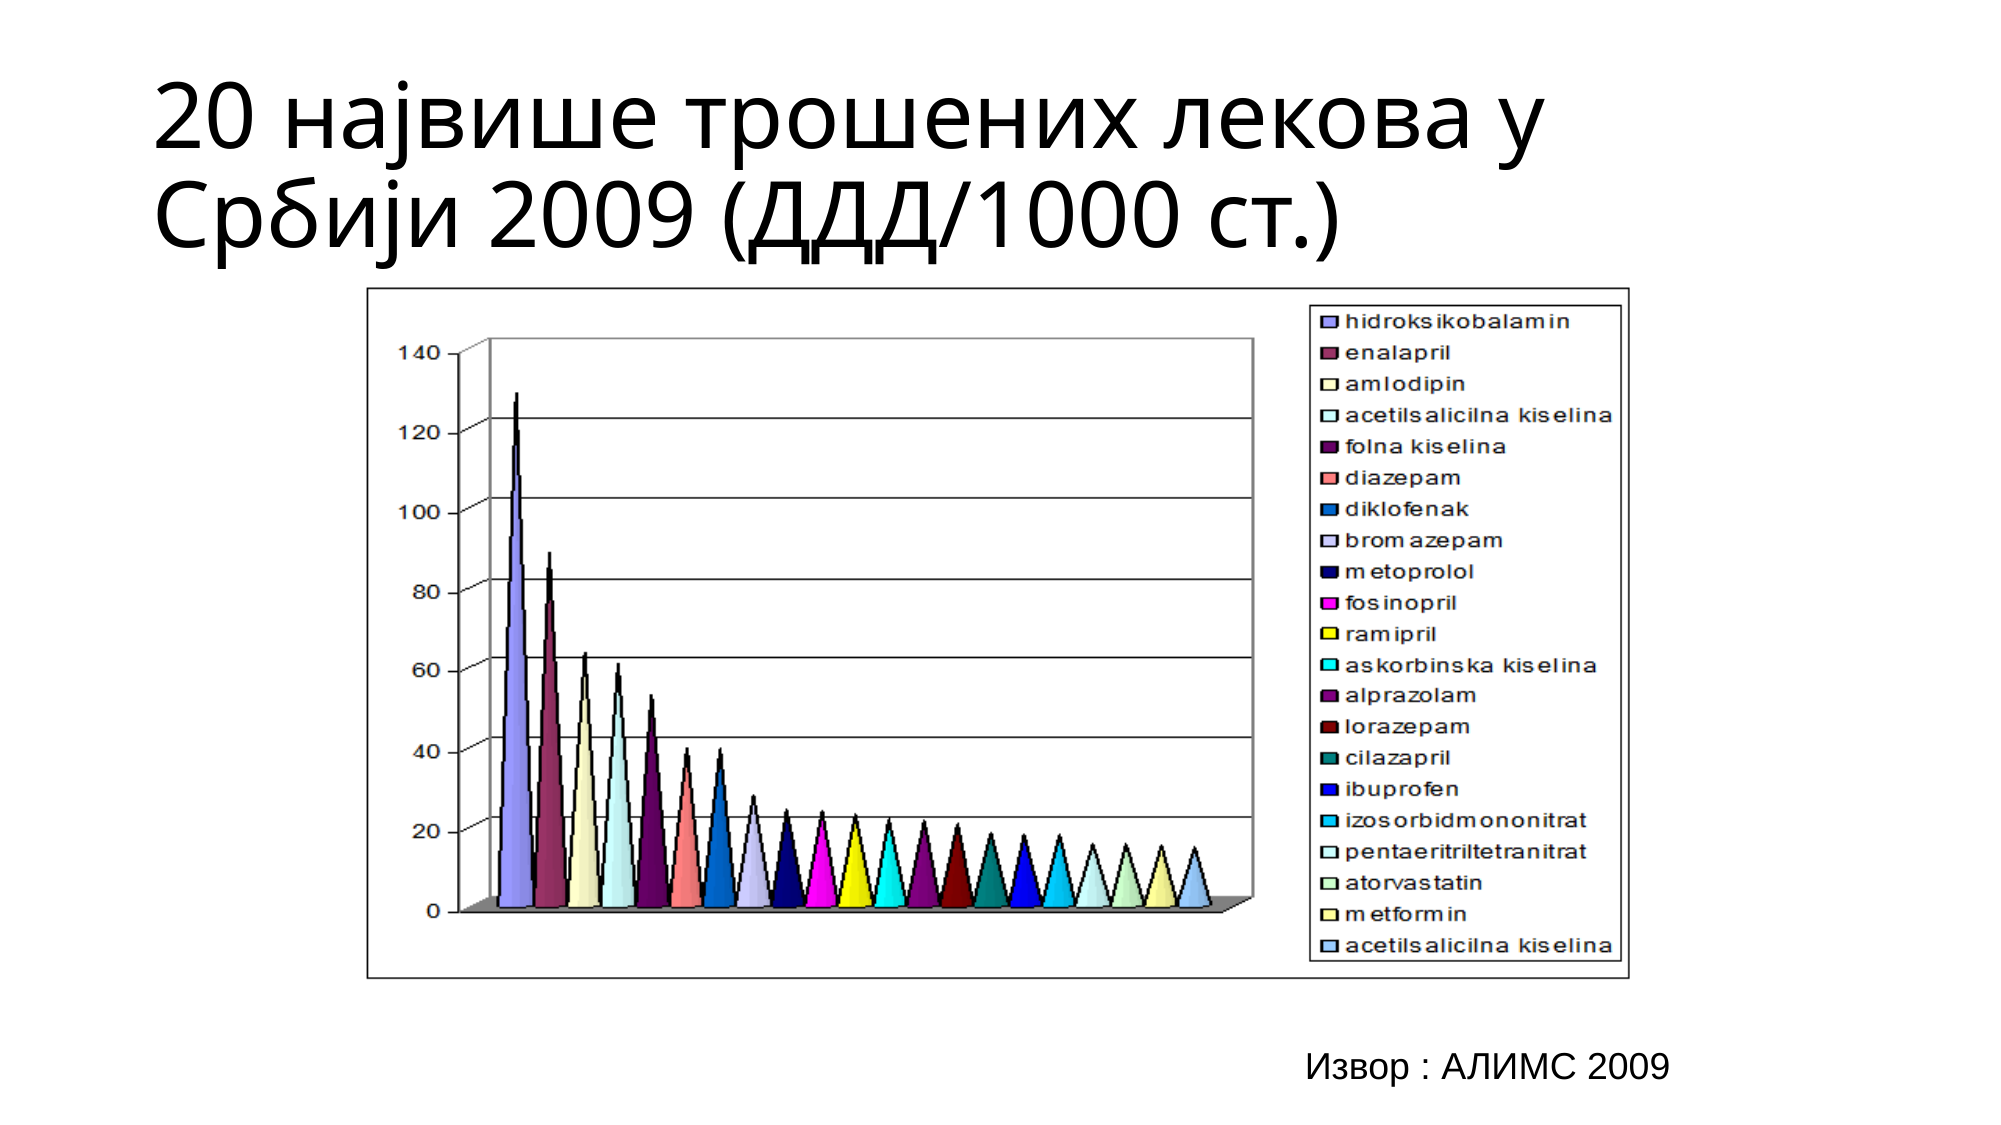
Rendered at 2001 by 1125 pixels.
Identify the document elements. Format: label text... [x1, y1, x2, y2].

title 20 највише трошених лекова у Србији 2009 (ДДД/1000 ст.) [137, 59, 1863, 278]
text_box Извор : АЛИМС 2009 [1070, 1034, 1686, 1095]
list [356, 280, 1644, 987]
